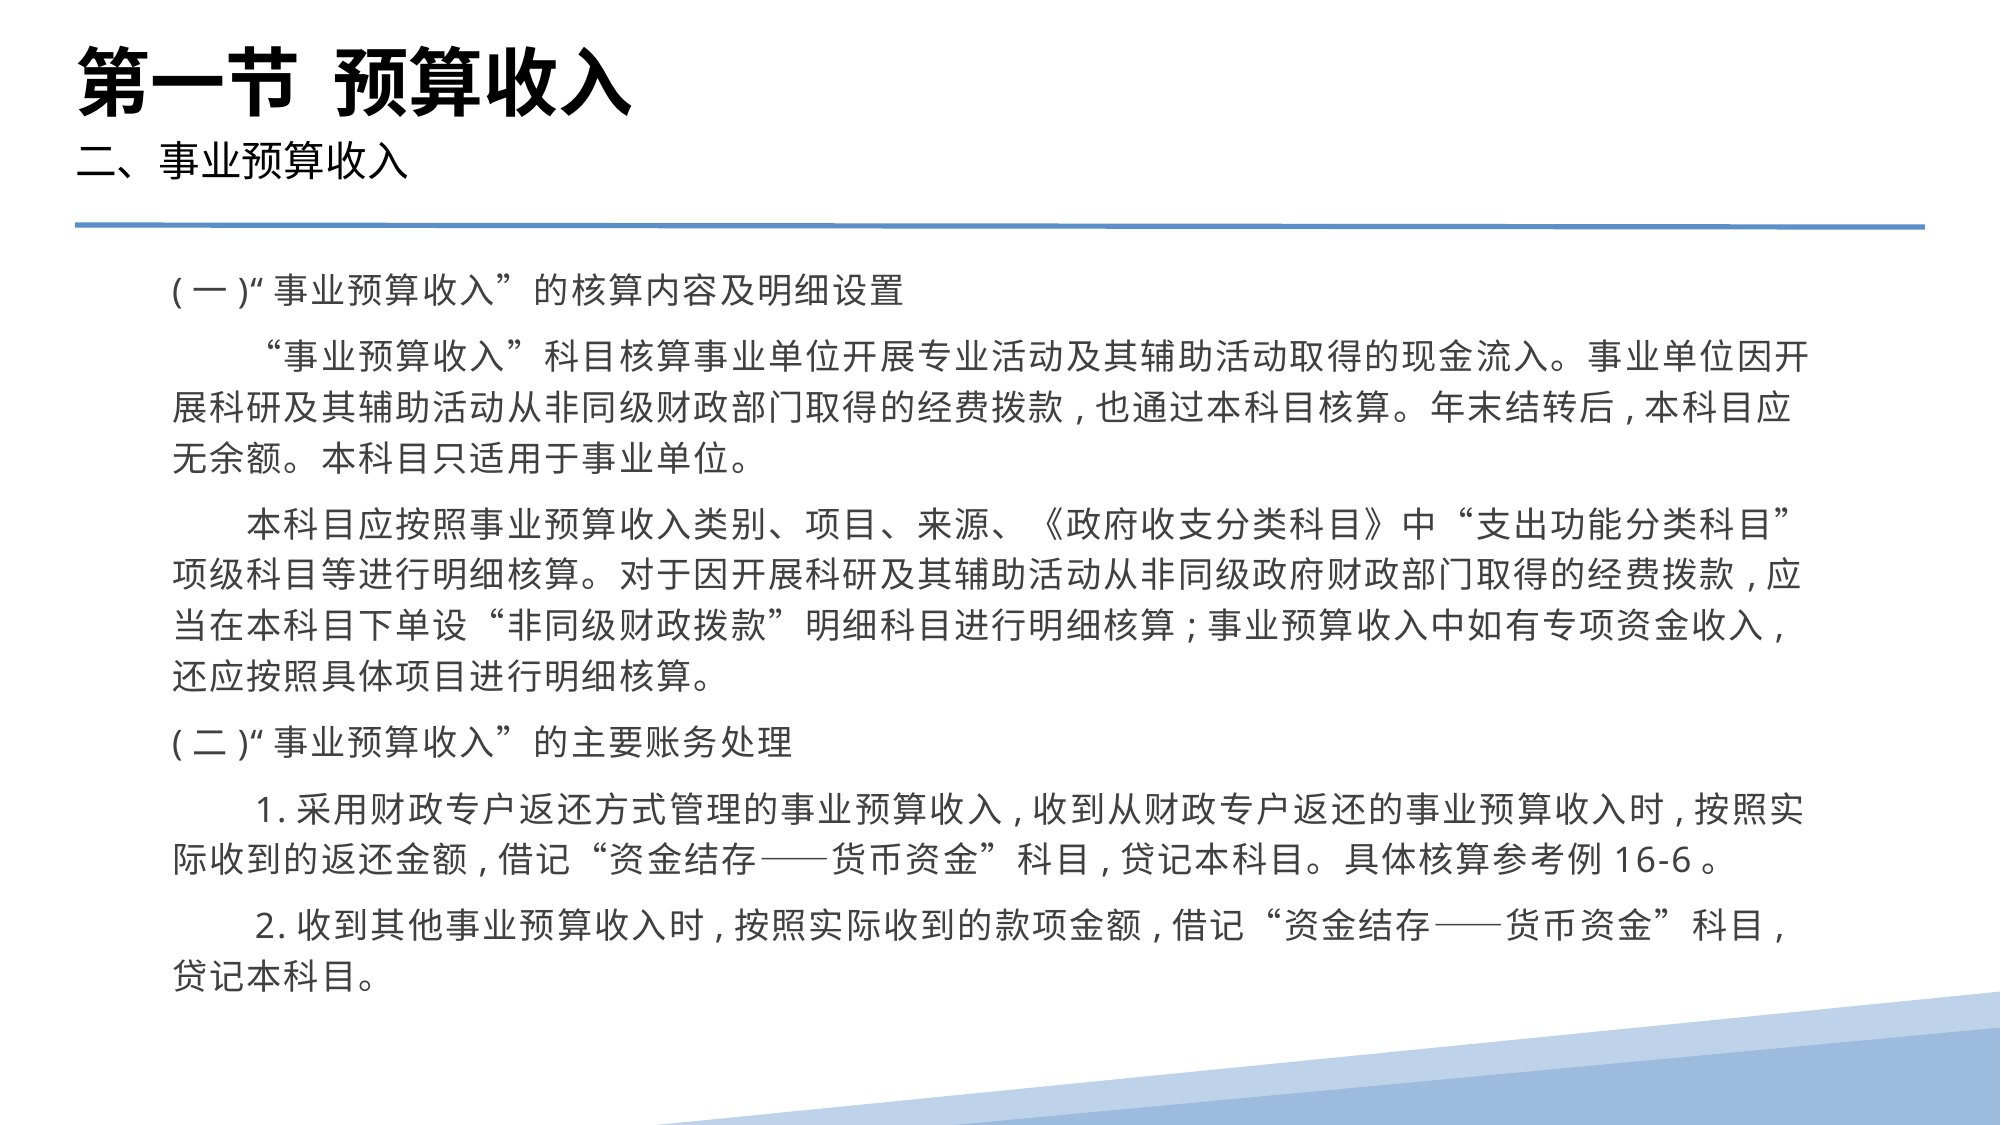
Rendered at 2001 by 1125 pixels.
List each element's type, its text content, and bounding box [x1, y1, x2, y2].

text_box (一)“事业预算收入”的核算内容及明细设置 “事业预算收入”科目核算事业单位开展专业活动及其辅助活动取得的现金流入。事业单位因开展科研及其辅助活动从非同级财政部门取得的经费拨款,也通过本科目核算。年末结转后,本科目应无余额。本科目只适用于事业单位。 本科目应按照事业预算收入类别、项目、来源、《政府收支分类科目》中“支出功能分类科目”项级科目等进行明细核算。对于因开展科研及其辅助活动从非同级政府财政部门取得的经费拨款,应当在本科目下单设“非同级财政拨款”明细科目进行明细核算;事业预算收入中如有专项资金收入,还应按照具体项目进行明细核算。 (二)“事业预算收入”的主要账务处理 1.采用财政专户返还方式管理的事业预算收入,收到从财政专户返还的事业预算收入时,按照实际收到的返还金额,借记“资金结存——货币资金”科目,贷记本科目。具体核算参考例16-6。 2.收到其他事业预算收入时,按照实际收到的款项金额,借记“资金结存——货币资金”科目,贷记本科目。 [161, 252, 1836, 1005]
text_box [656, 991, 2000, 1125]
text_box 第一节 预算收入 [75, 24, 1925, 124]
text_box 二、事业预算收入 [75, 124, 1925, 200]
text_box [74, 224, 1925, 228]
